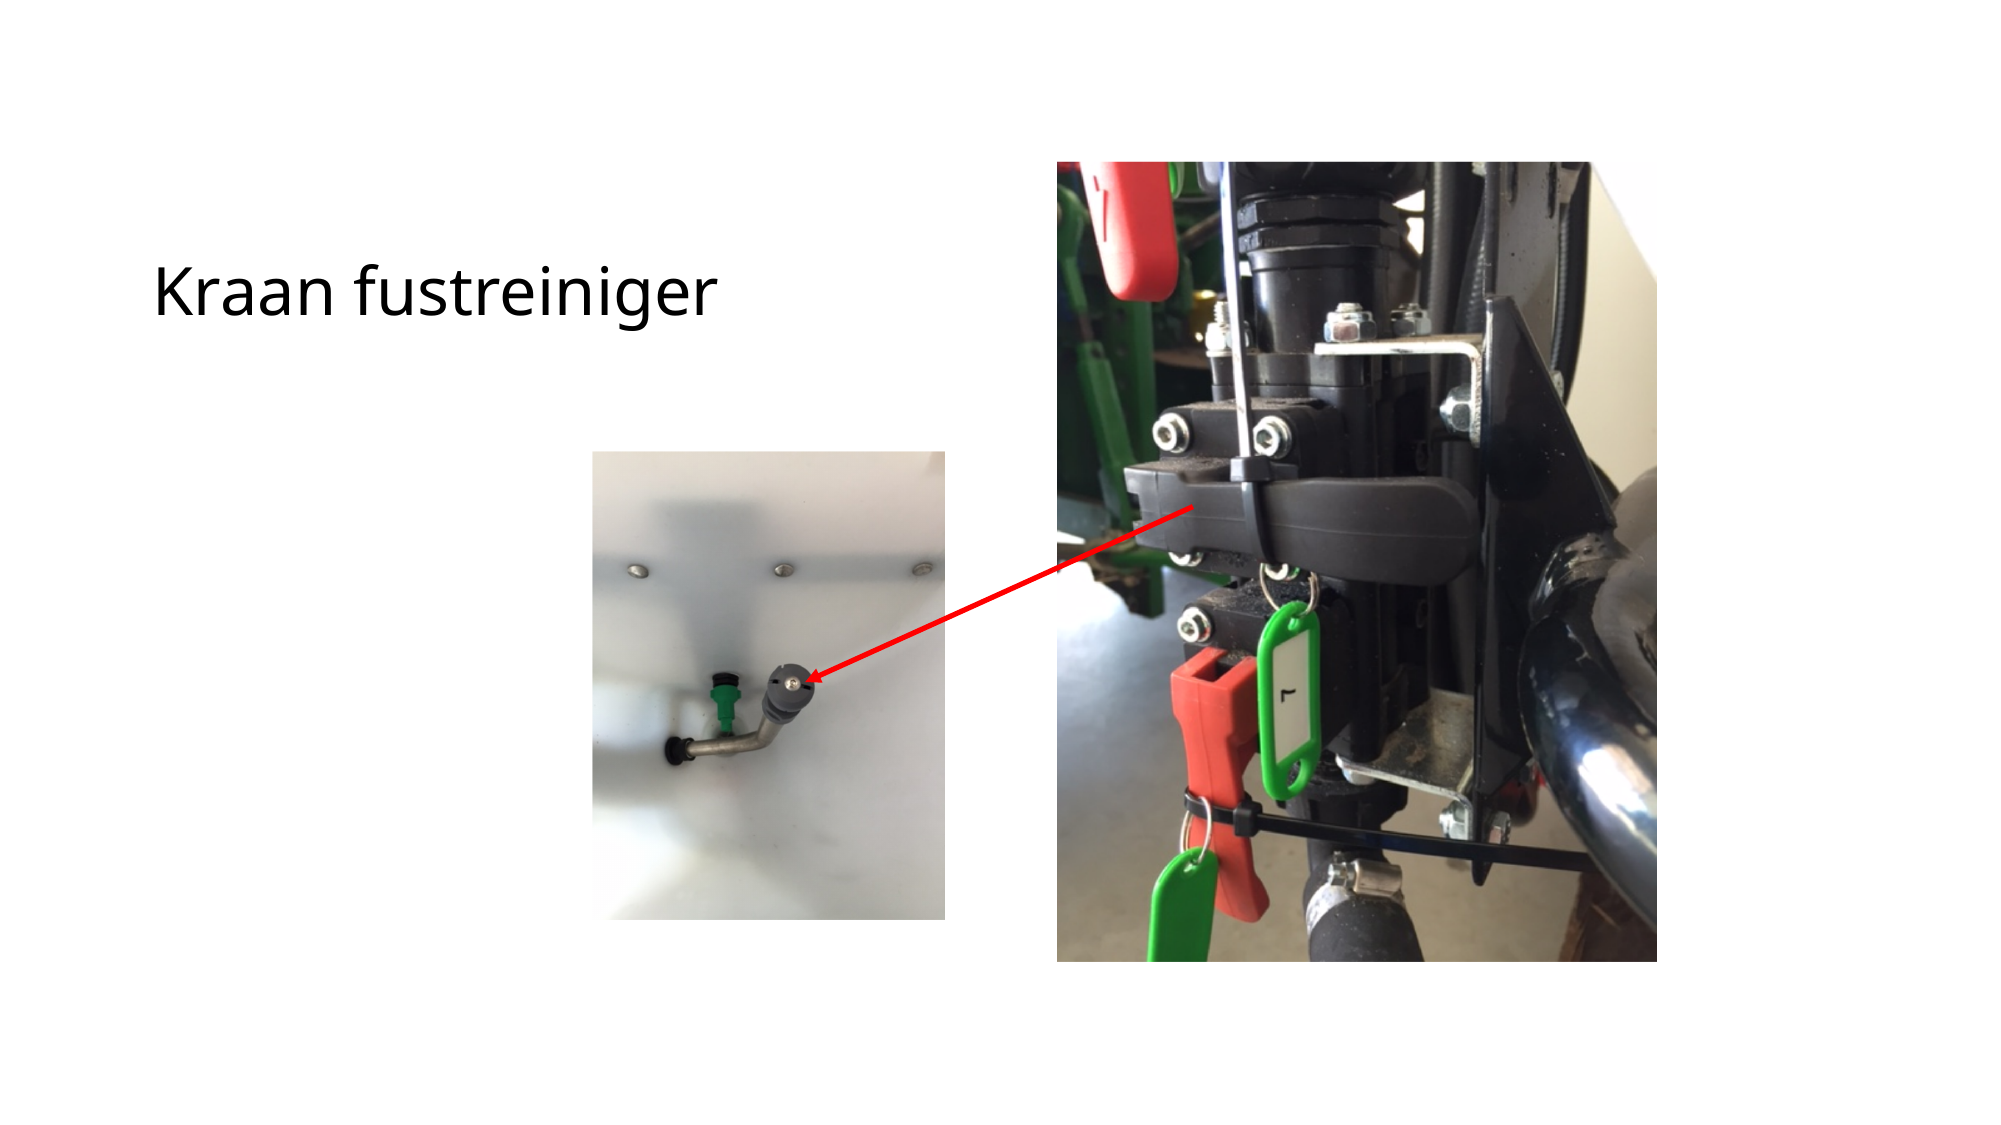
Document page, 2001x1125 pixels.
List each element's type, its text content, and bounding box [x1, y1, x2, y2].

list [956, 261, 1757, 862]
picture [534, 452, 1003, 919]
title Kraan fustreiniger [137, 75, 783, 338]
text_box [805, 506, 1193, 683]
picture [1057, 163, 1657, 261]
picture [1057, 862, 1657, 961]
